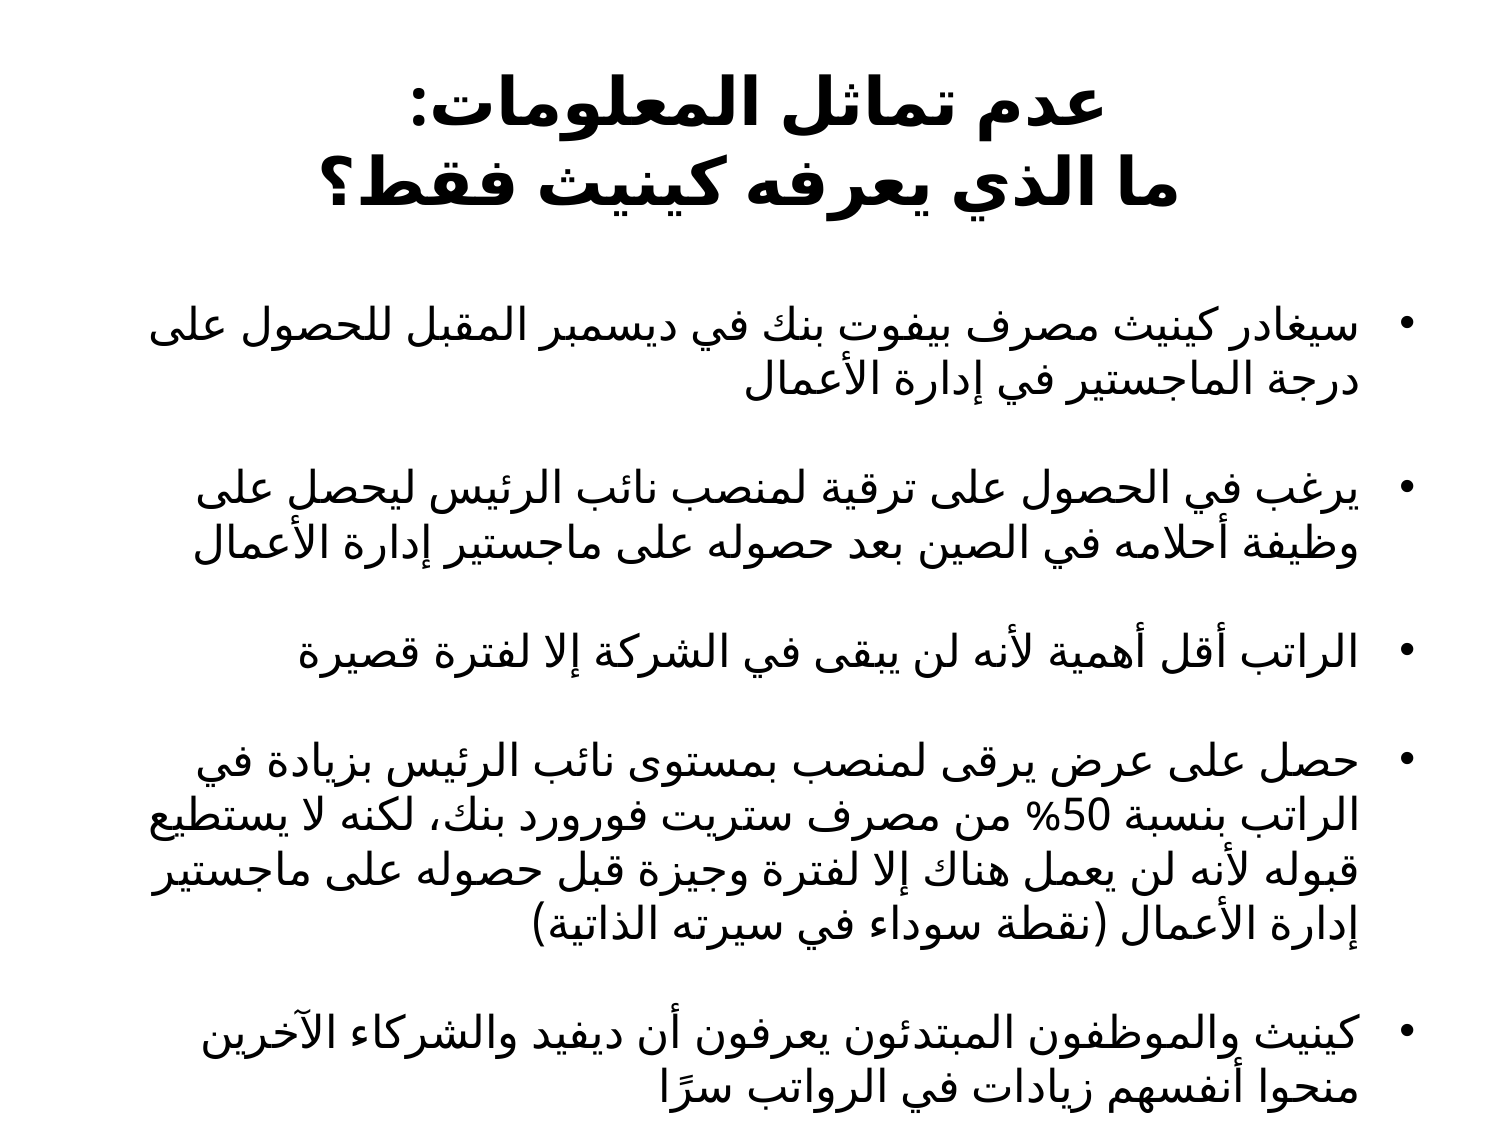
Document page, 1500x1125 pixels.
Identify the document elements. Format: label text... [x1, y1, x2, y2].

title عدم تماثل المعلومات: ما الذي يعرفه كينيث فقط؟ [75, 45, 1425, 233]
list سيغادر كينيث مصرف بيفوت بنك في ديسمبر المقبل للحصول على درجة الماجستير في إدارة الأعمال يرغب في الحصول على ترقية لمنصب نائب الرئيس ليحصل على وظيفة أحلامه في الصين بعد حصوله على ماجستير إدارة الأعمال الراتب أقل أهمية لأنه لن يبقى في الشركة إلا لفترة قصيرة حصل على عرض يرقى لمنصب بمستوى نائب الرئيس بزيادة في الراتب بنسبة 50% من مصرف ستريت فورورد بنك، لكنه لا يستطيع قبوله لأنه لن يعمل هناك إلا لفترة وجيزة قبل حصوله على ماجستير إدارة الأعمال (نقطة سوداء في سيرته الذاتية) كينيث والموظفون المبتدئون يعرفون أن ديفيد والشركاء الآخرين منحوا أنفسهم زيادات في الرواتب سرًا [75, 287, 1425, 1125]
